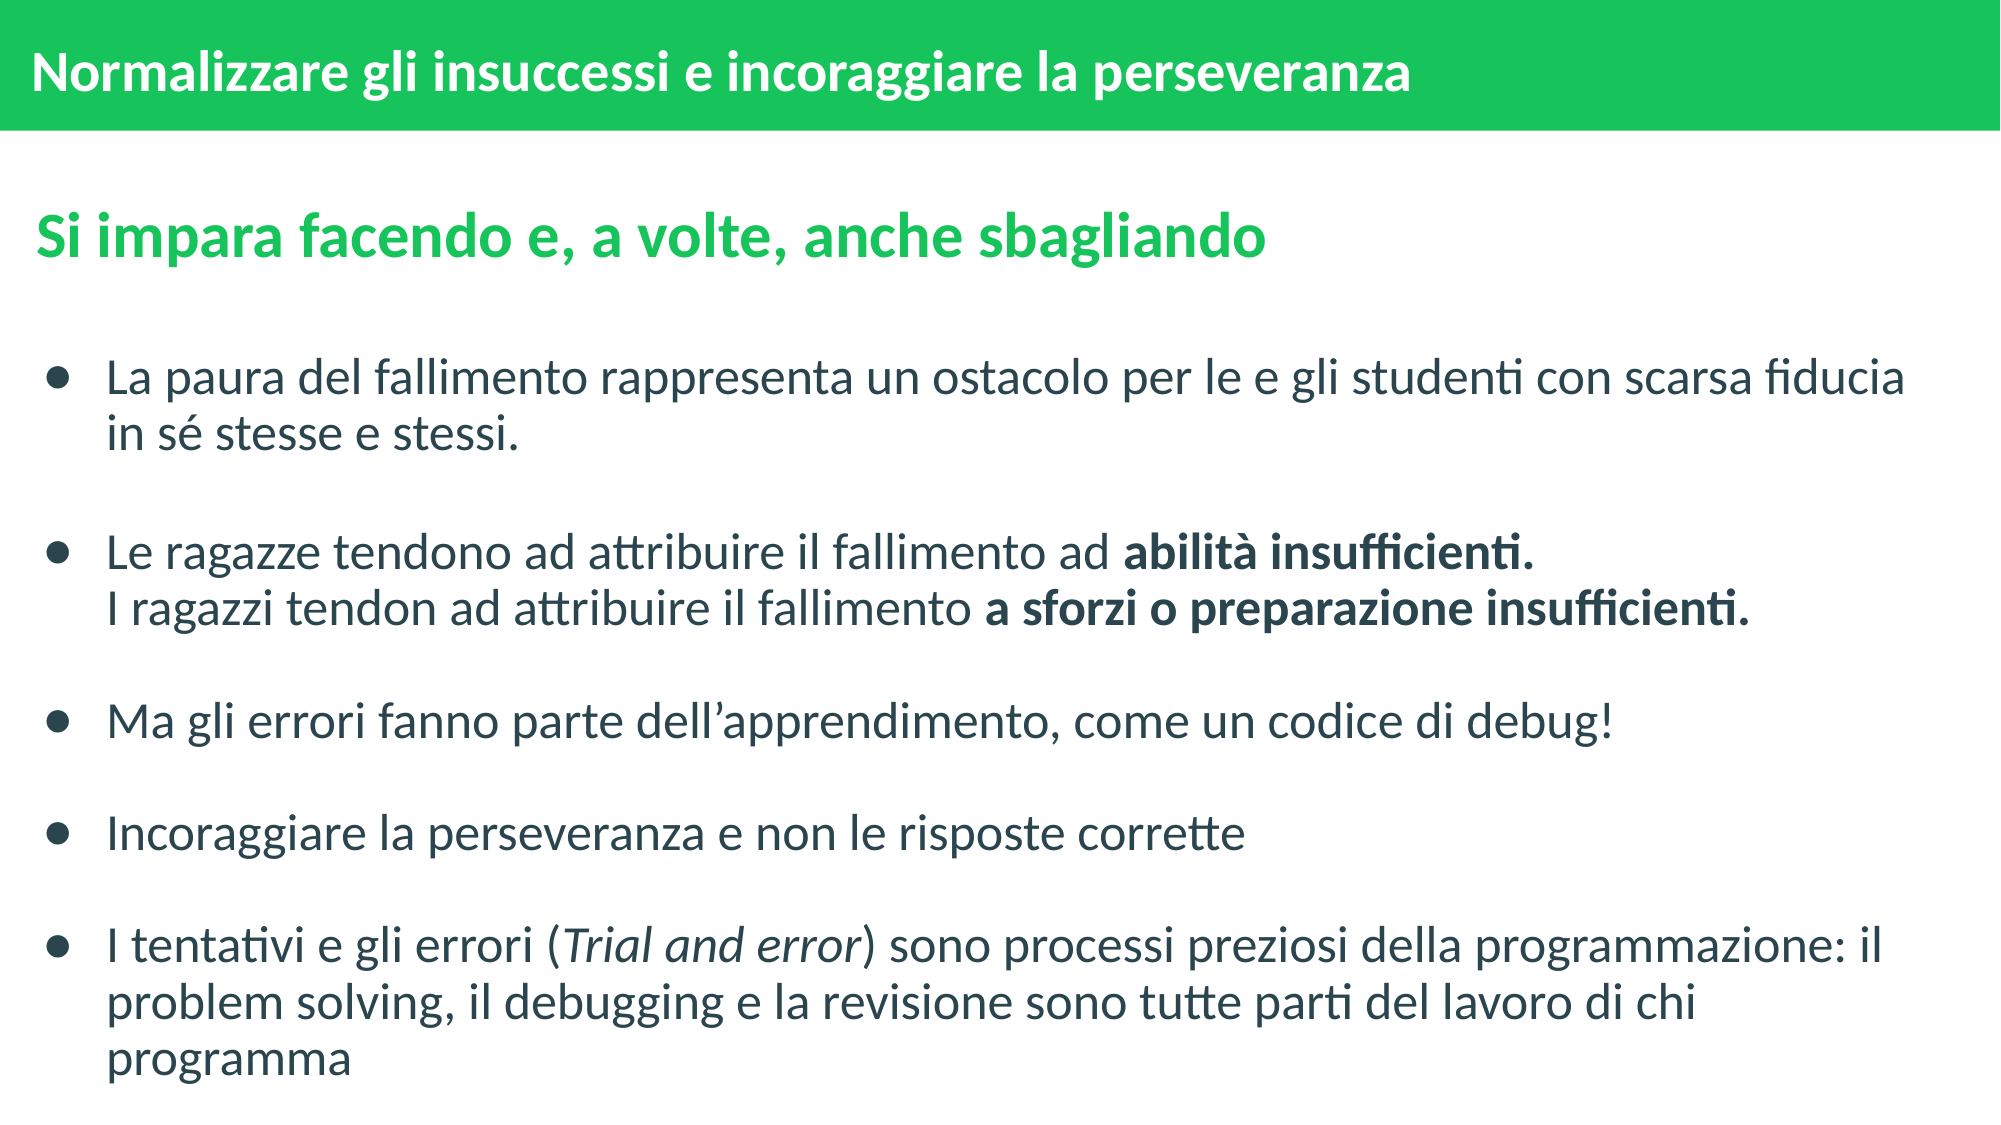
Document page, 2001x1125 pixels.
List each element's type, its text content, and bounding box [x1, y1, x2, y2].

list Si impara facendo e, a volte, anche sbagliando [0, 191, 1944, 282]
list La paura del fallimento rappresenta un ostacolo per le e gli studenti con scarsa fiducia in sé stesse e stessi. Le ragazze tendono ad attribuire il fallimento ad abilità insufficienti. I ragazzi tendon ad attribuire il fallimento a sforzi o preparazione insufficienti. Ma gli errori fanno parte dell’apprendimento, come un codice di debug! Incoraggiare la perseveranza e non le risposte corrette I tentativi e gli errori (Trial and error) sono processi preziosi della programmazione: il problem solving, il debugging e la revisione sono tutte parti del lavoro di chi programma [16, 342, 1935, 1031]
title Normalizzare gli insuccessi e incoraggiare la perseveranza [16, 13, 1976, 131]
